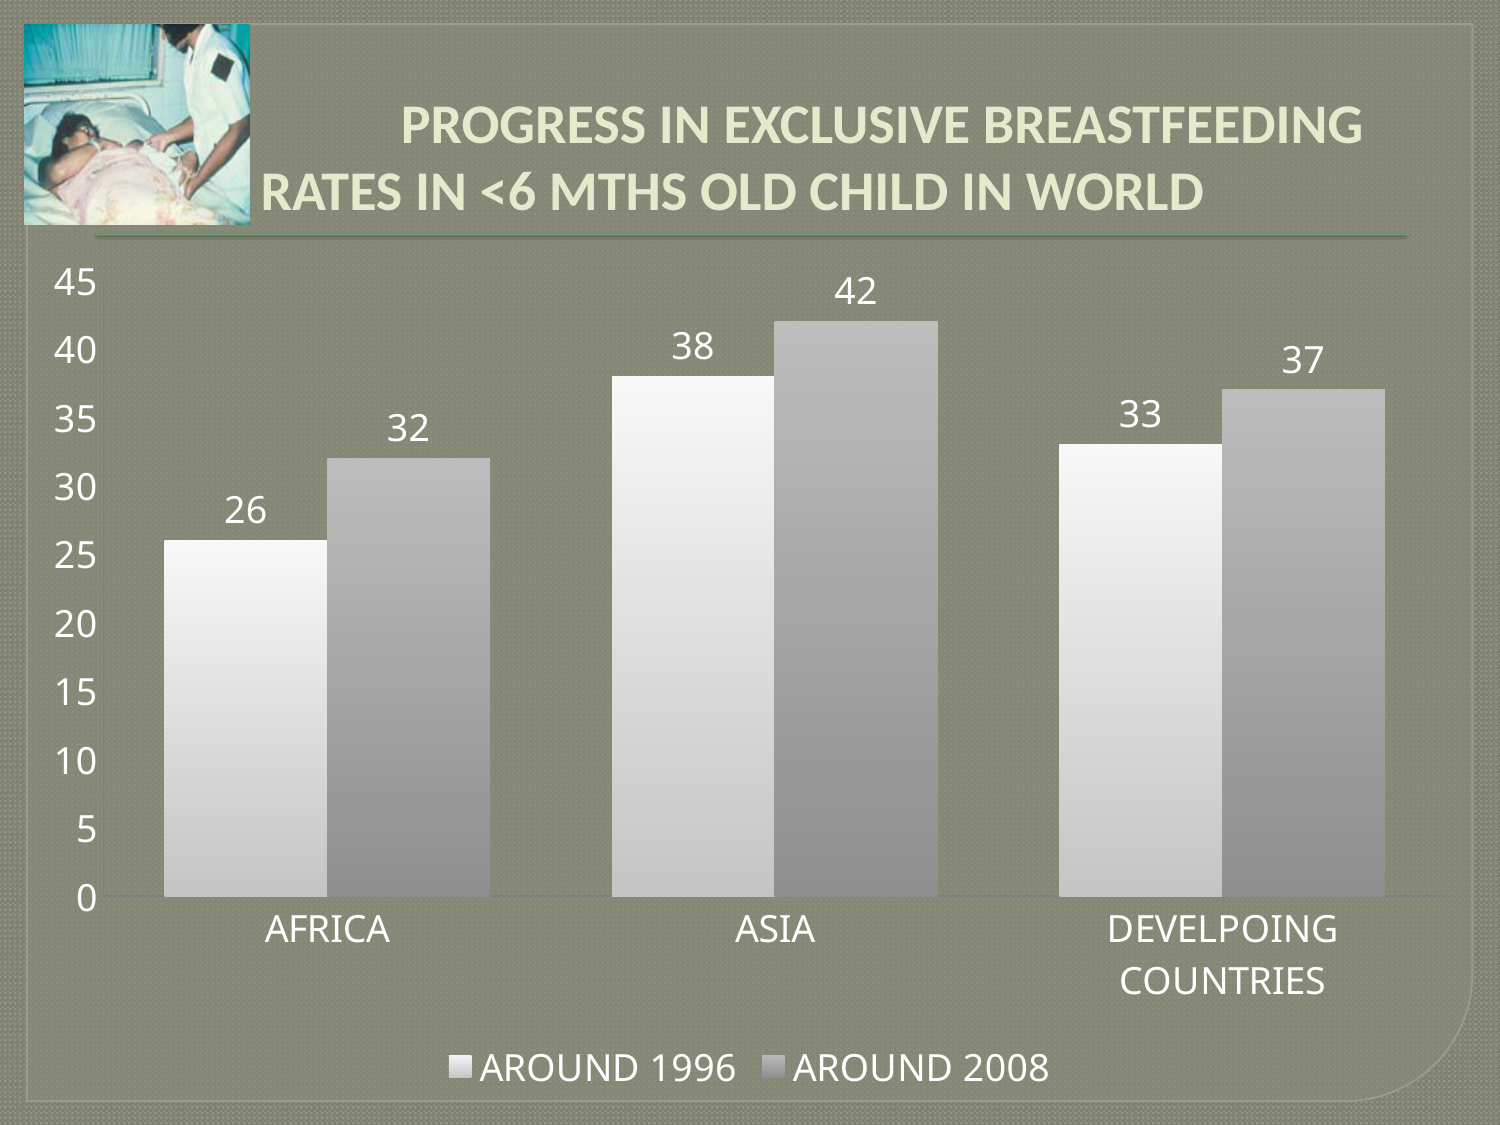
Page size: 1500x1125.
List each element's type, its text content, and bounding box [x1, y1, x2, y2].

picture [24, 24, 251, 226]
title PROGRESS IN EXCLUSIVE BREASTFEEDING RATES IN <6 MTHS OLD CHILD IN WORLD [255, 41, 1425, 230]
chart [24, 237, 1476, 1101]
